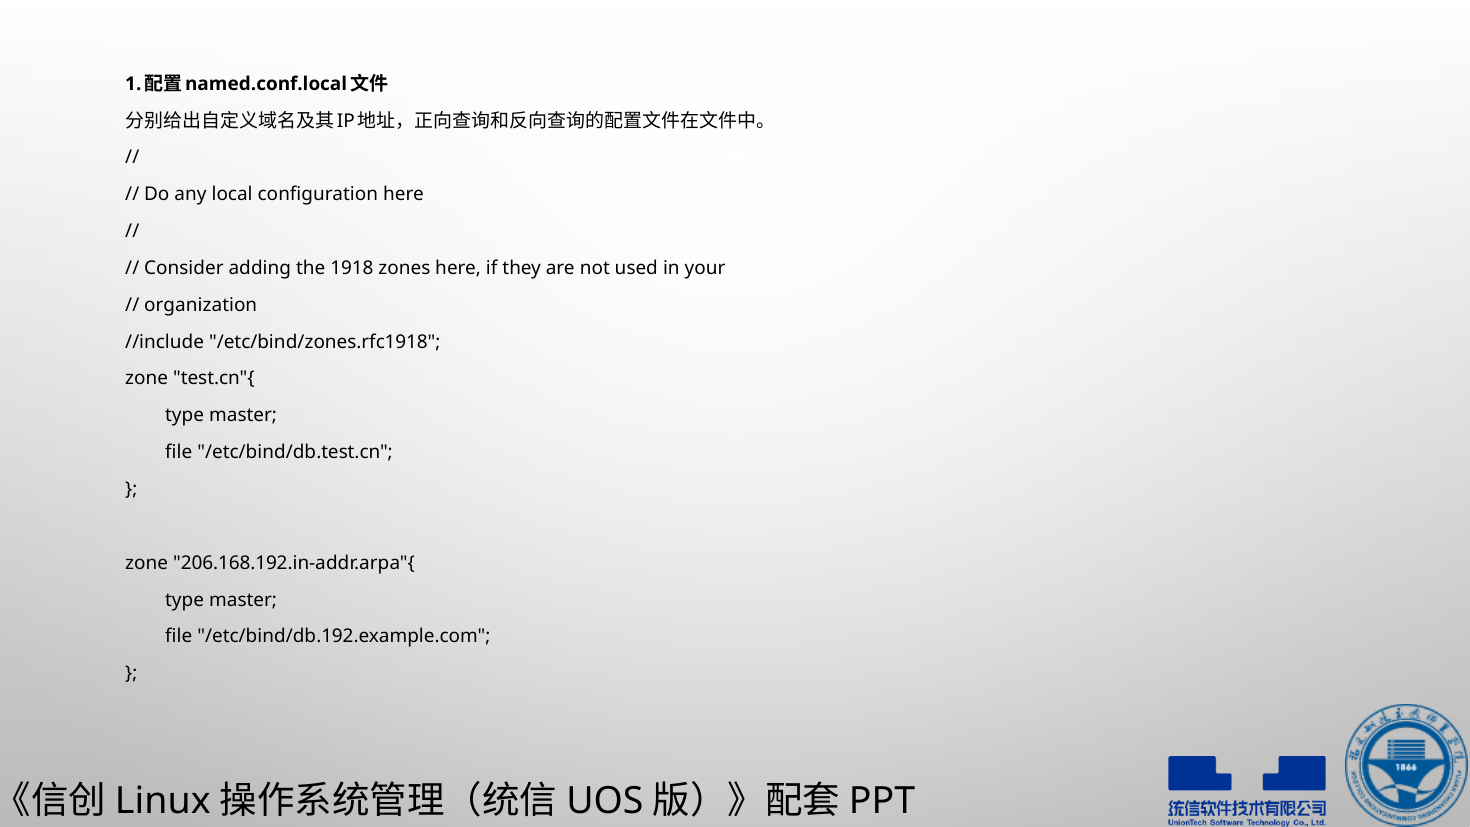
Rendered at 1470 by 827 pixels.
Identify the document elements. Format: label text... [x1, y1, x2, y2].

list 1.配置named.conf.local文件 分别给出自定义域名及其IP地址，正向查询和反向查询的配置文件在文件中。 // // Do any local configuration here // // Consider adding the 1918 zones here, if they are not used in your // organization //include "/etc/bind/zones.rfc1918"; zone "test.cn"{ type master; file "/etc/bind/db.test.cn"; }; zone "206.168.192.in-addr.arpa"{ type master; file "/etc/bind/db.192.example.com"; }; [110, 59, 1360, 699]
picture [0, 0, 1470, 827]
